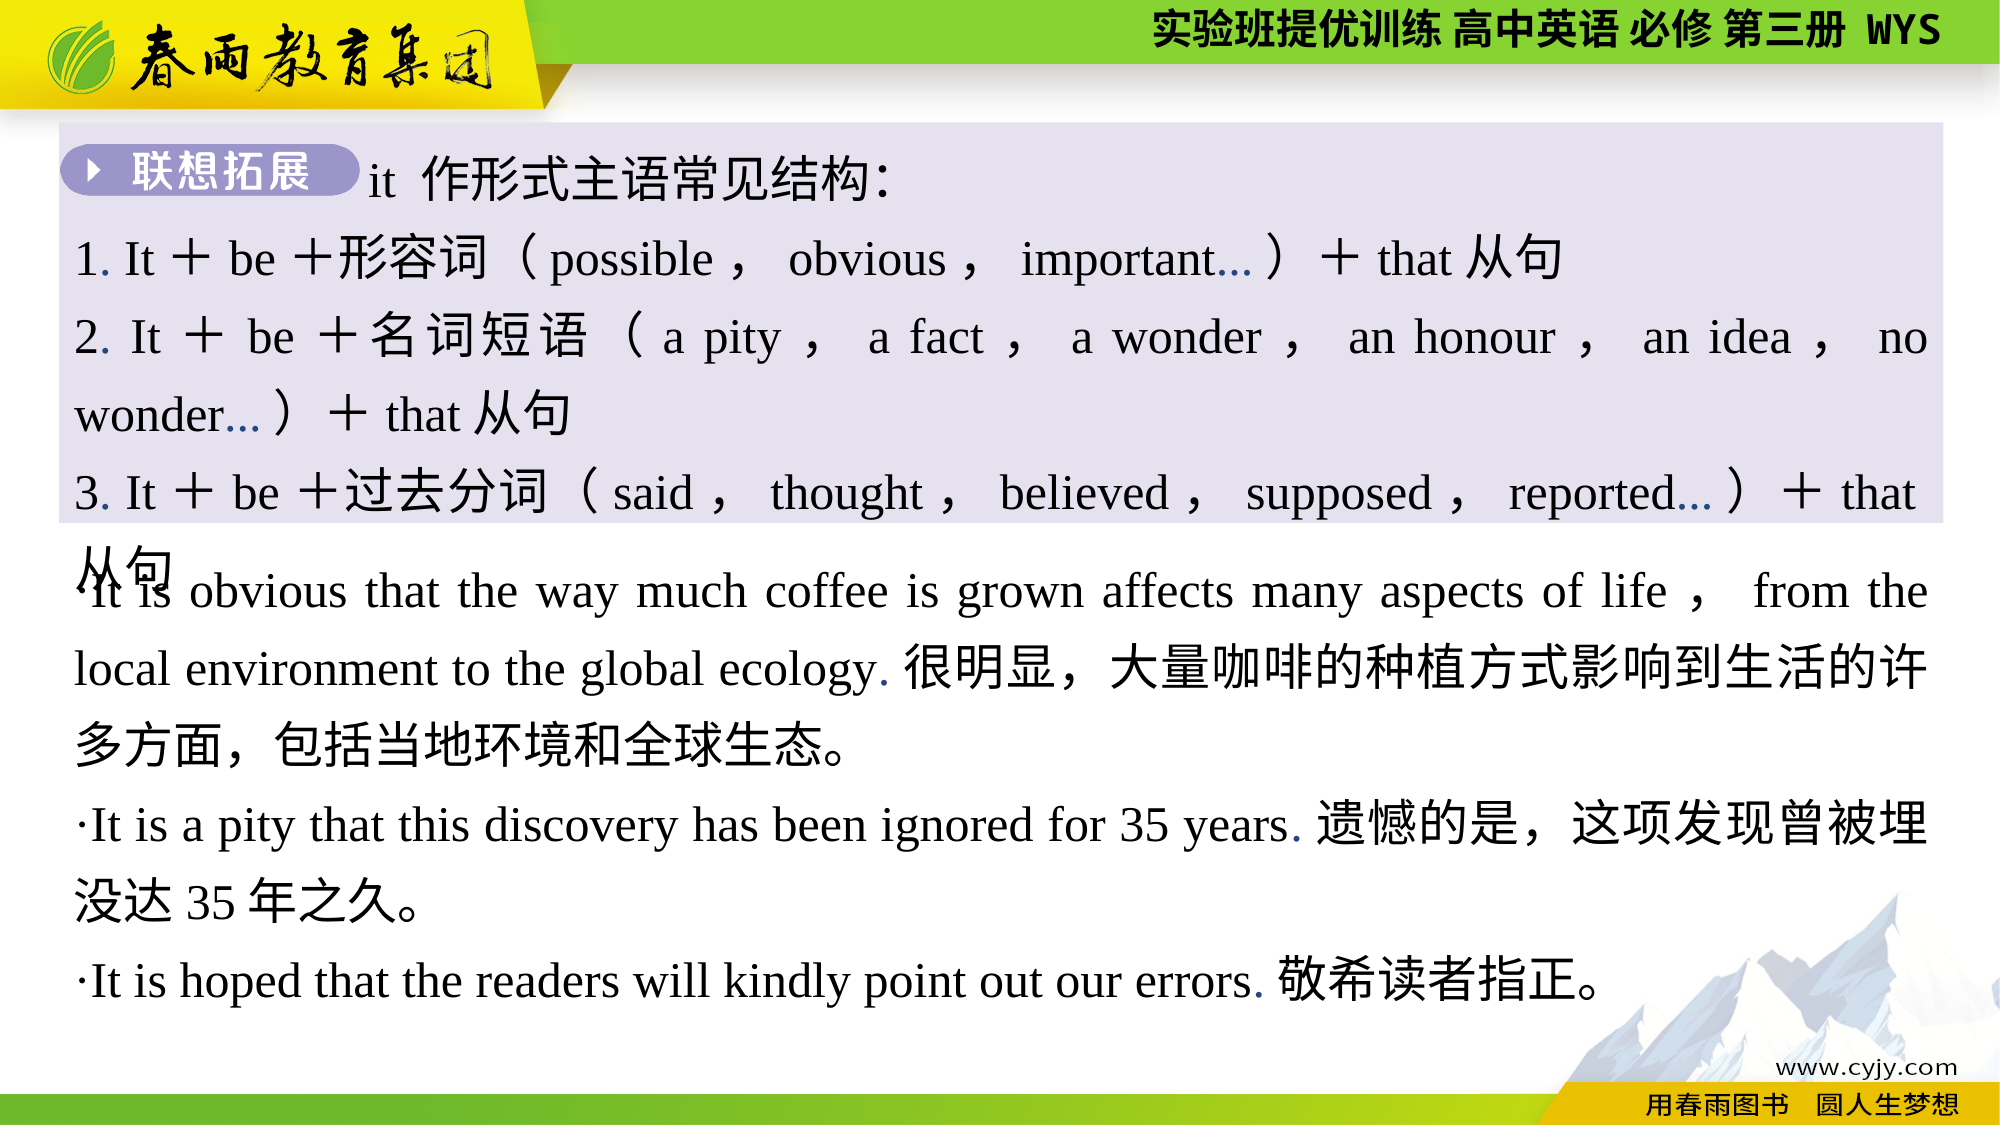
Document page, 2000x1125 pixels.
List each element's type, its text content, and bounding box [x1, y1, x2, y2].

picture [0, 0, 2000, 1125]
text_box ·It is obvious that the way much coffee is grown affects many aspects of life，from the local environment to the global ecology.很明显，大量咖啡的种植方式影响到生活的许多方面，包括当地环境和全球生态。 ·It is a pity that this discovery has been ignored for 35 years.遗憾的是，这项发现曾被埋没达35年之久。 ·It is hoped that the readers will kindly point out our errors.敬希读者指正。 [59, 532, 1944, 1015]
list it 作形式主语常见结构： 1. It＋be＋形容词（possible，obvious，important...）＋that从句 2. It＋be＋名词短语（a pity，a fact，a wonder，an honour，an idea，no wonder...）＋that从句 3. It＋be＋过去分词（said，thought，believed，supposed，reported...）＋that从句 [59, 122, 1944, 523]
